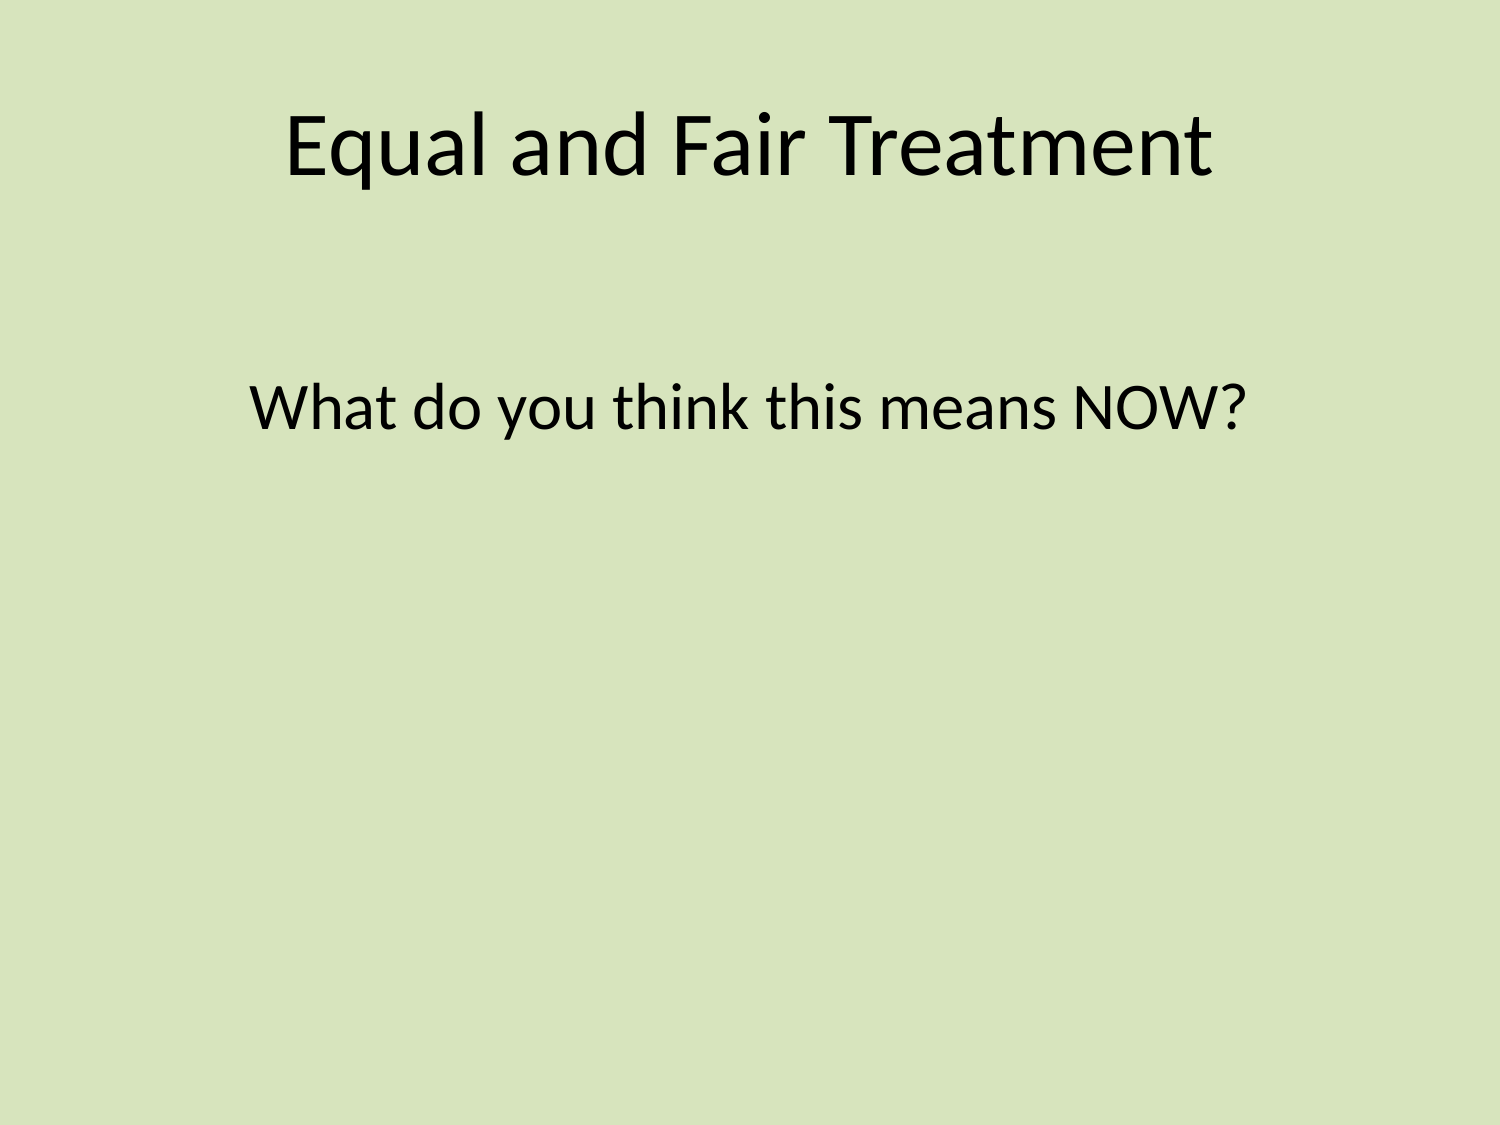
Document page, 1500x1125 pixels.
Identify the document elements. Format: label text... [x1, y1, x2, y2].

title Equal and Fair Treatment [75, 45, 1425, 233]
list What do you think this means NOW? [75, 262, 1425, 1005]
